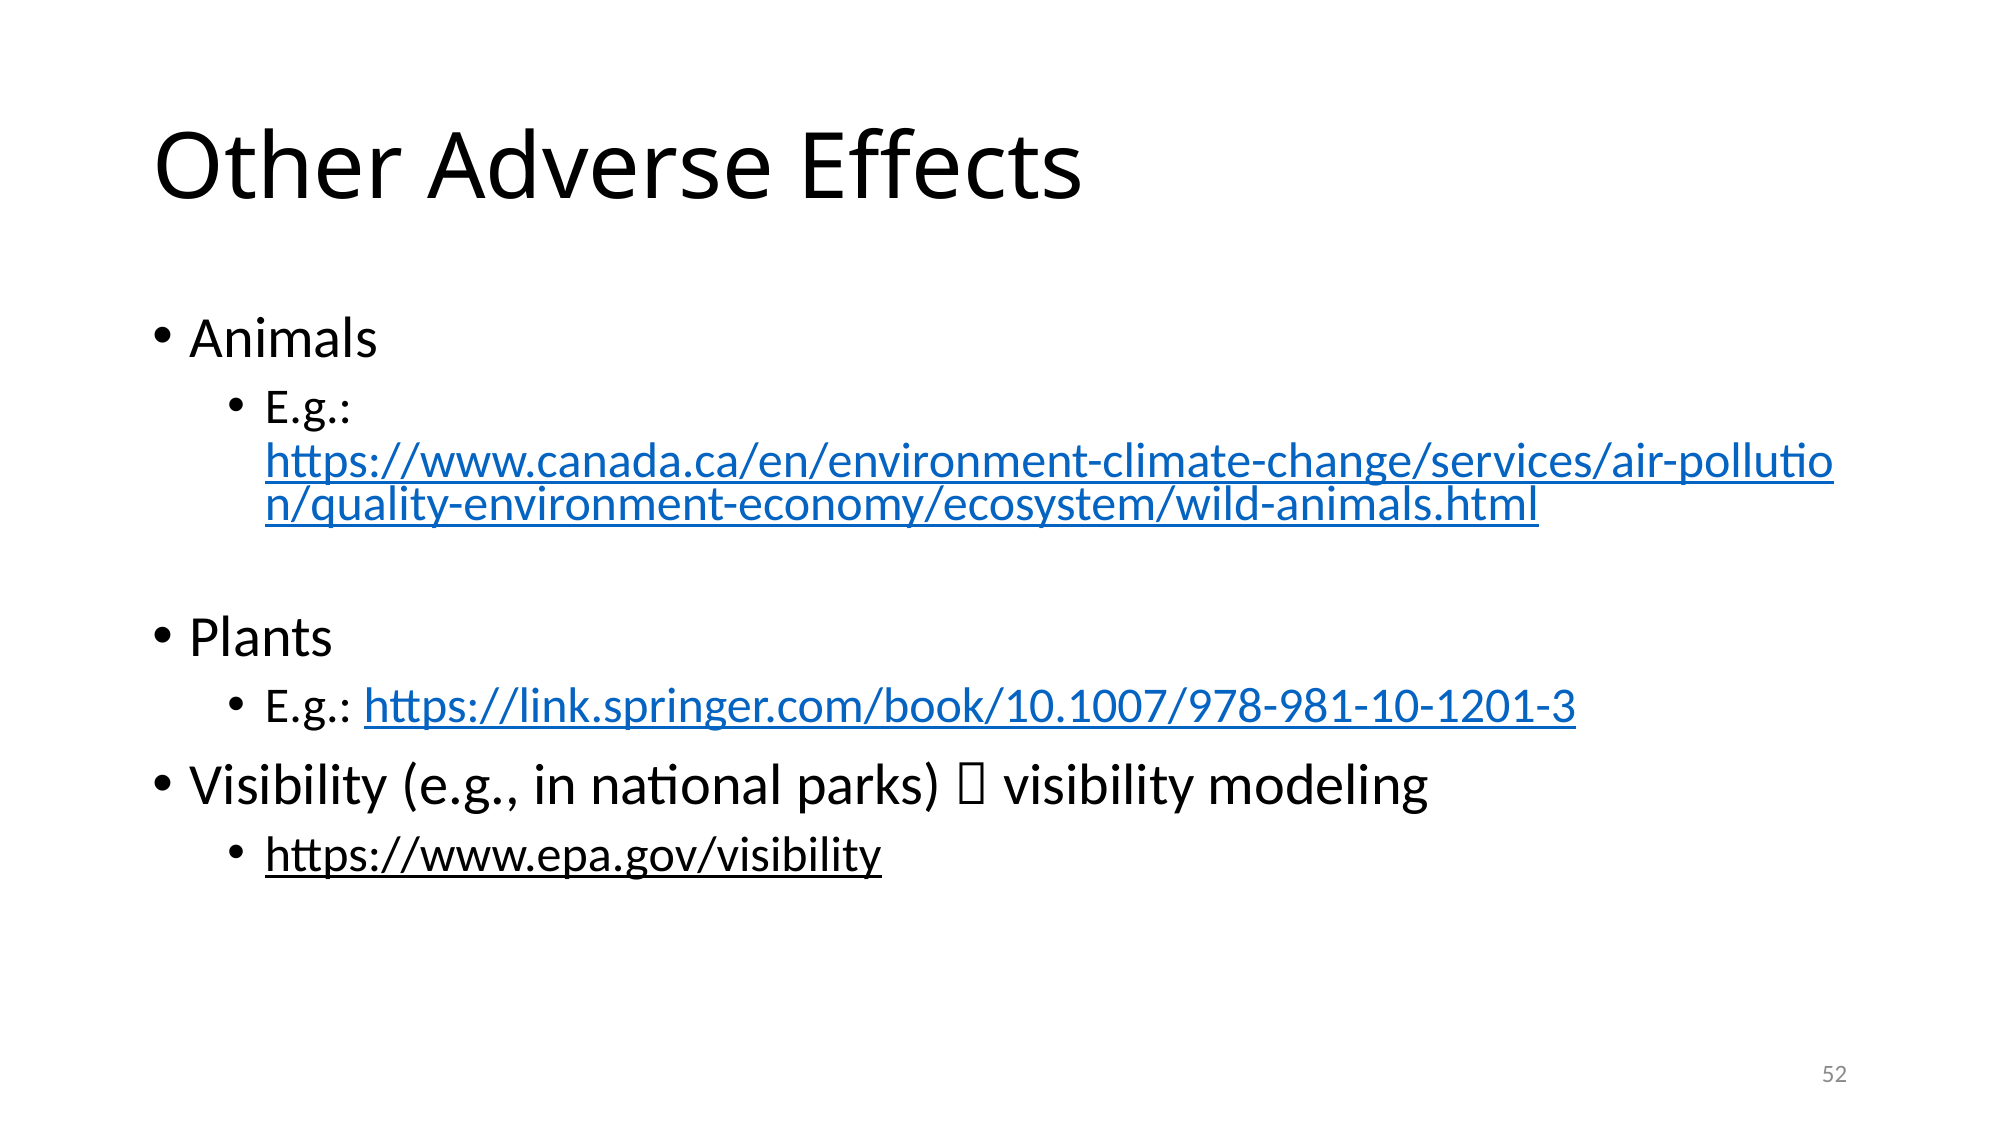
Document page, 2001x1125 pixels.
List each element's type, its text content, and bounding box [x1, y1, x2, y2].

list Animals E.g.: https://www.canada.ca/en/environment-climate-change/services/air-pollution/quality-environment-economy/ecosystem/wild-animals.html Plants E.g.: https://link.springer.com/book/10.1007/978-981-10-1201-3 Visibility (e.g., in national parks)  visibility modeling https://www.epa.gov/visibility [137, 299, 1863, 1014]
slide_number 52 [1412, 1042, 1863, 1103]
title Other Adverse Effects [137, 59, 1863, 278]
